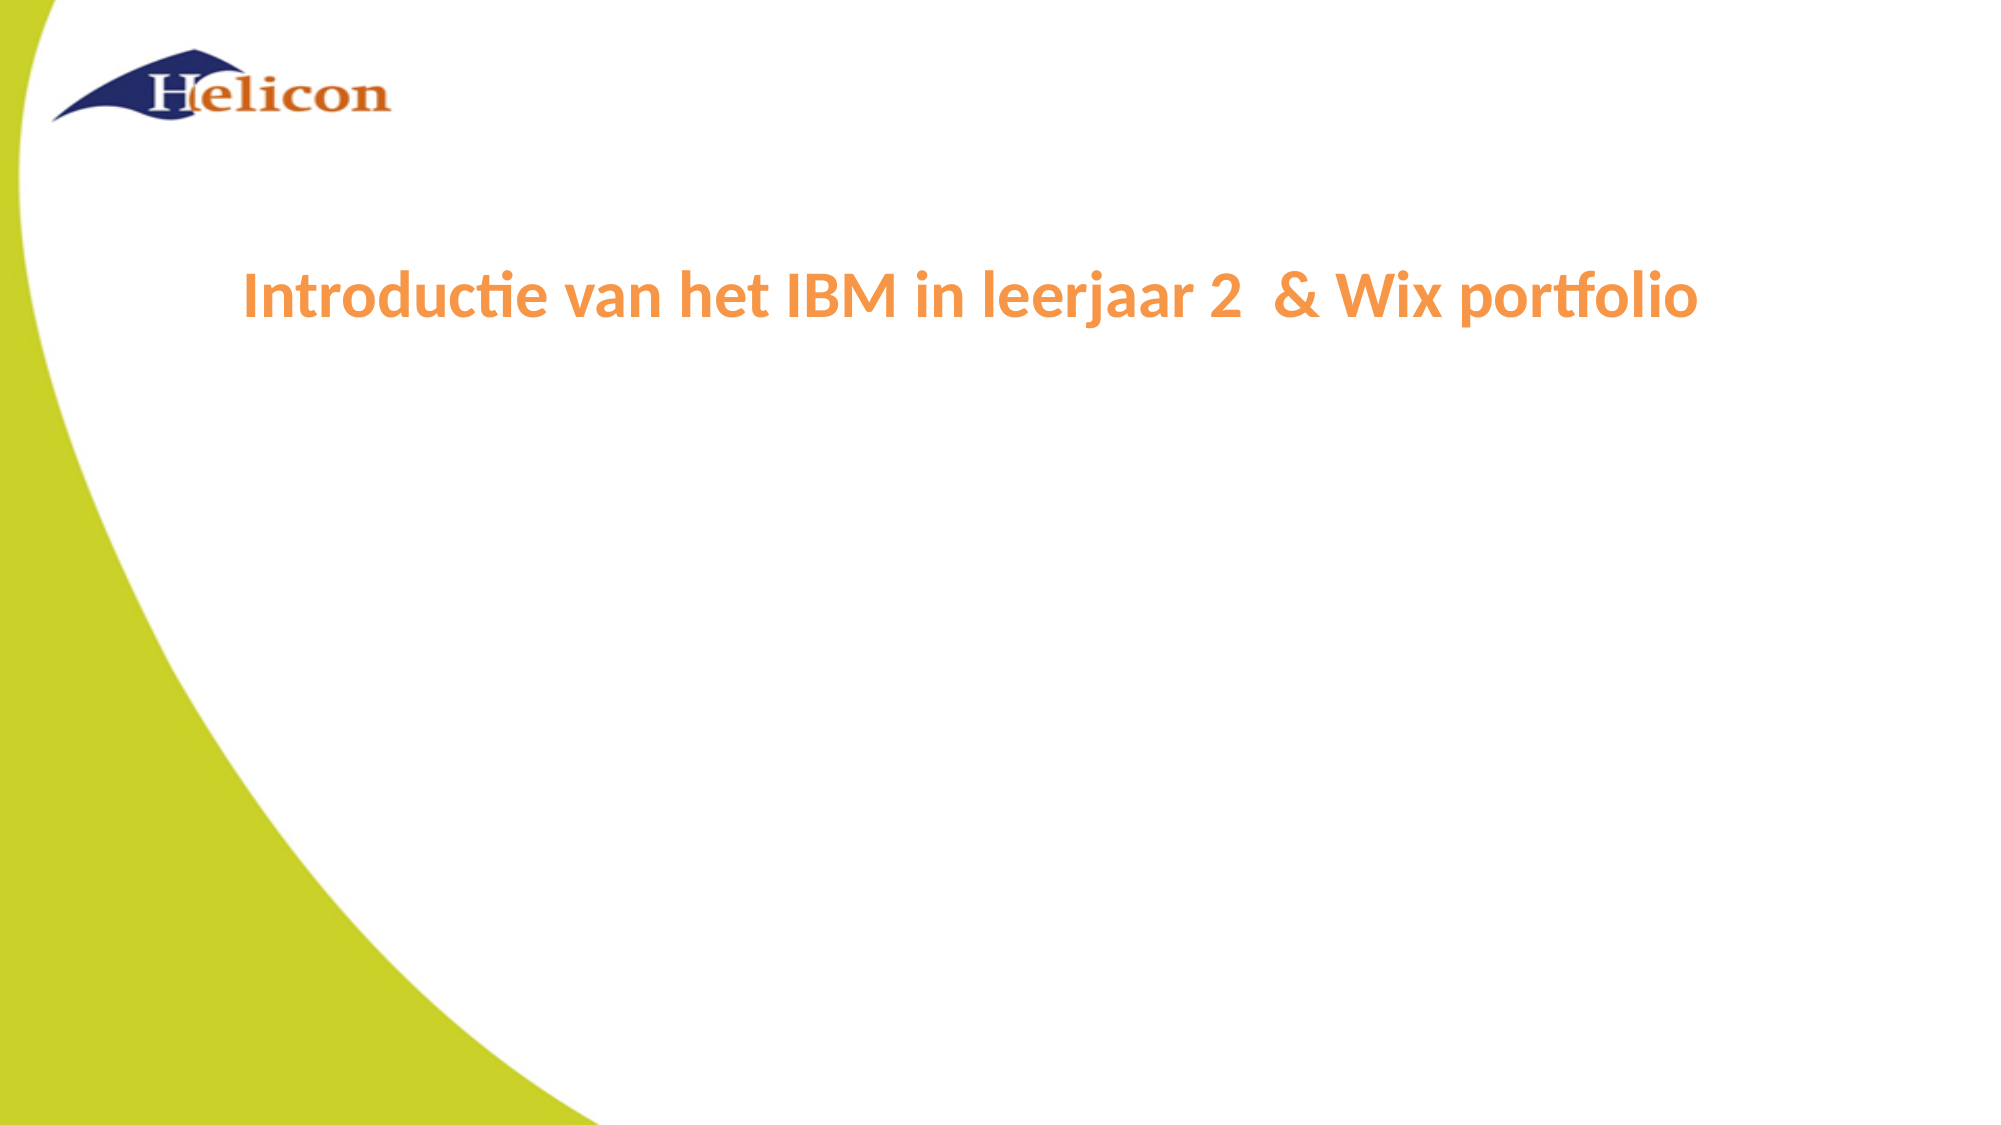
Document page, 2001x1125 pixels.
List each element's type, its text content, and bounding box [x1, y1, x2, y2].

picture [0, 0, 2000, 1125]
text_box Introductie van het IBM in leerjaar 2 & Wix portfolio [227, 242, 1717, 338]
